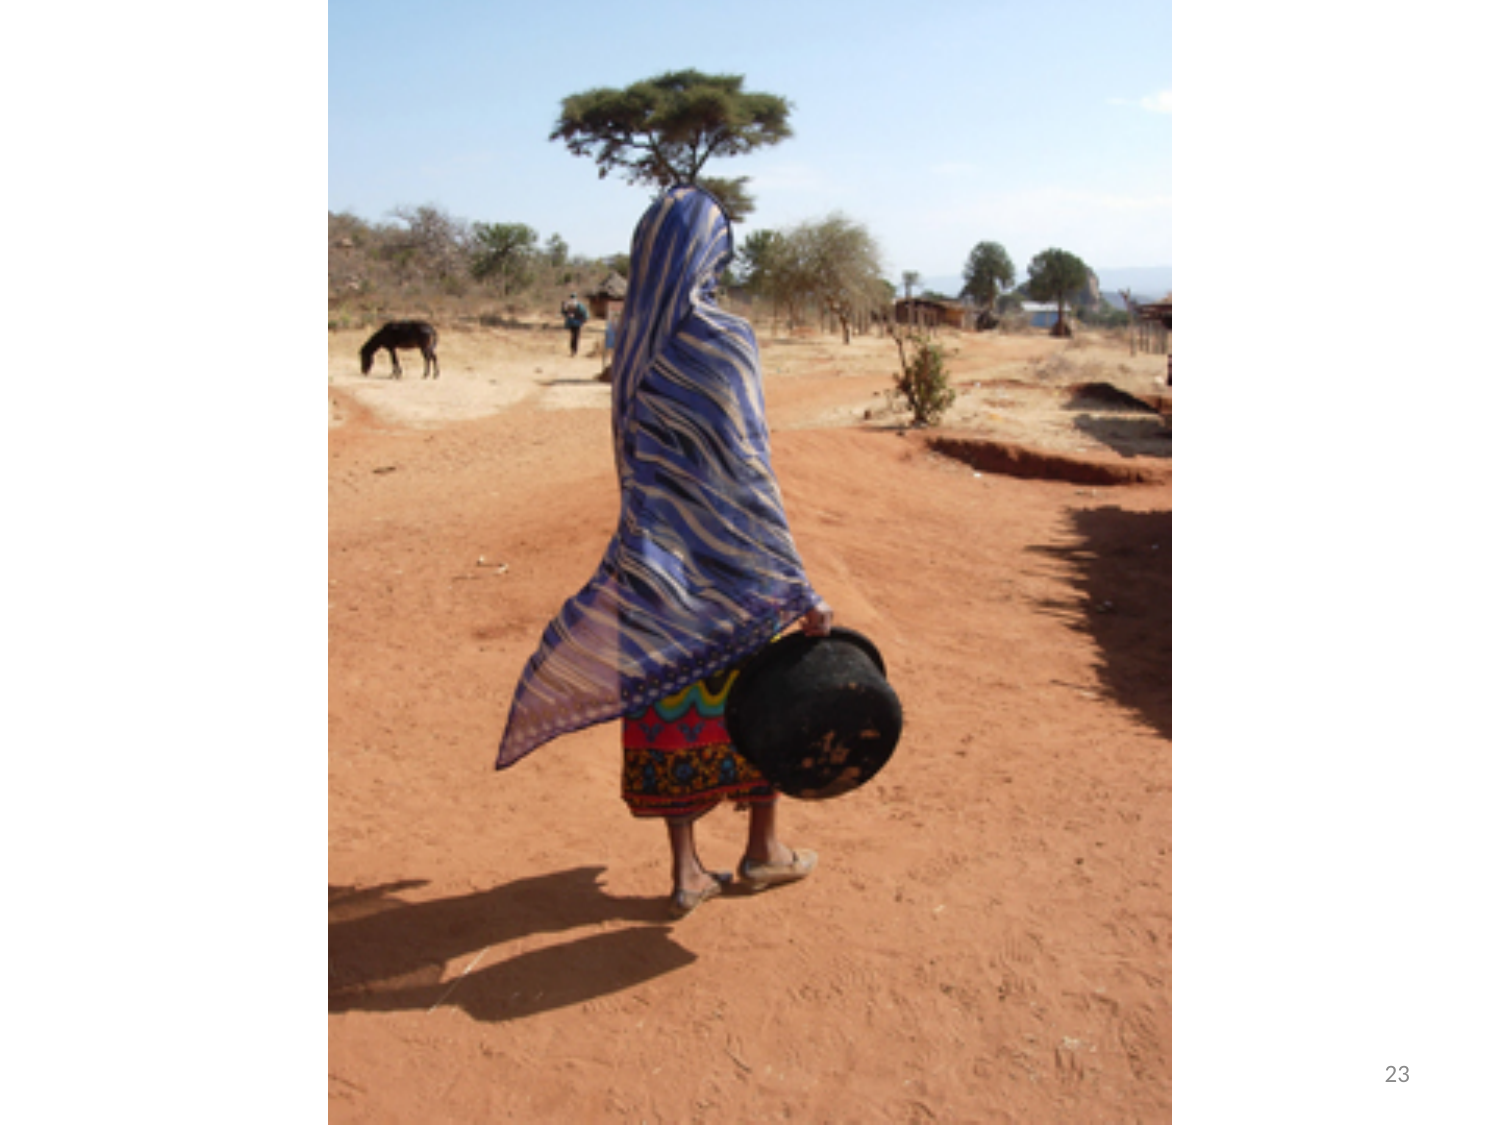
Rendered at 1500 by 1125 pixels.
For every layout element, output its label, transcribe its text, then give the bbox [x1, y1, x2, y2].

slide_number 23 [1176, 1042, 1425, 1103]
picture [327, 0, 1173, 1125]
